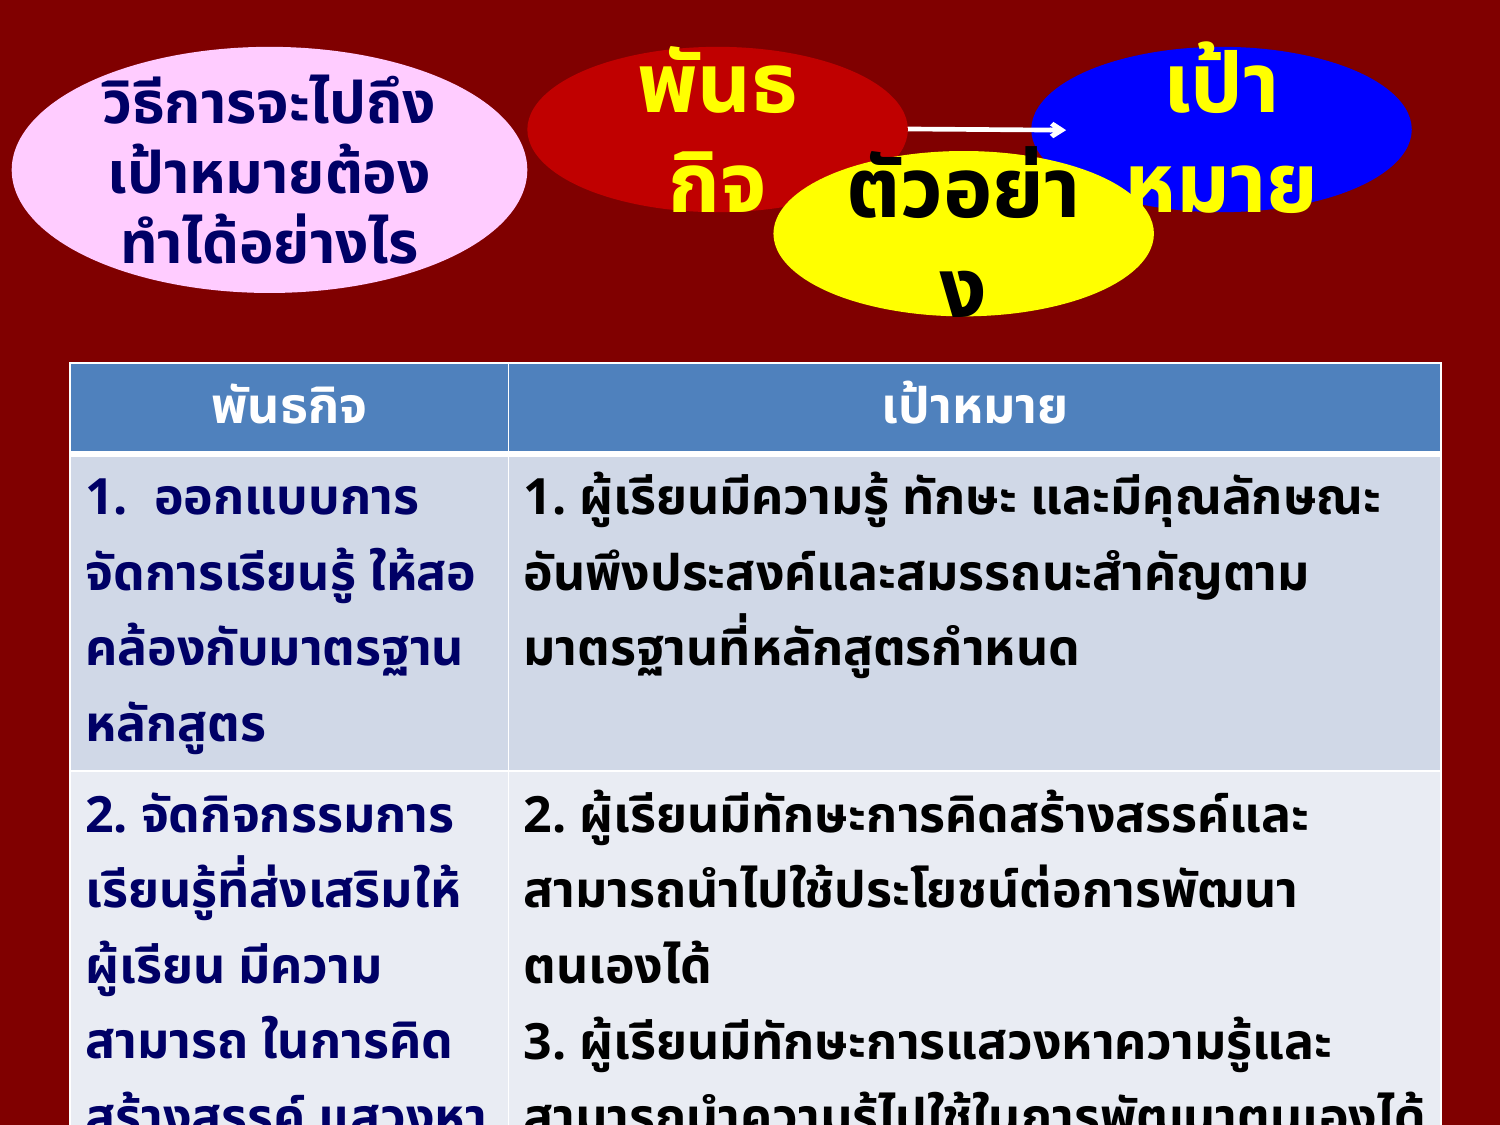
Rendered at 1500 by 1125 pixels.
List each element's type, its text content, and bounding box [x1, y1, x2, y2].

table_header พันธกิจ [71, 364, 508, 451]
text_box เป้าหมาย [1029, 44, 1414, 215]
table_header เป้าหมาย [509, 364, 1440, 451]
table_cell 1. ผู้เรียนมีความรู้ ทักษะ และมีคุณลักษณะอันพึงประสงค์และสมรรถนะสำคัญตามมาตรฐานที่หลักสูตรกำหนด [509, 457, 1440, 770]
text_box วิธีการจะไปถึงเป้าหมายต้องทำได้อย่างไร [9, 44, 530, 296]
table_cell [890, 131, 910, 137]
text_box ตัวอย่าง [771, 148, 1157, 319]
table_cell 1. ออกแบบการจัดการเรียนรู้ ให้สอคล้องกับมาตรฐานหลักสูตร [71, 457, 508, 770]
table_cell 2. ผู้เรียนมีทักษะการคิดสร้างสรรค์และสามารถนำไปใช้ประโยชน์ต่อการพัฒนาตนเองได้ 3. ผู้เรียนมีทักษะการแสวงหาความรู้และสามารถนำความรู้ไปใช้ในการพัฒนาตนเองได้ [509, 772, 1440, 1125]
text_box พันธกิจ [525, 44, 910, 215]
table_cell 2. จัดกิจกรรมการเรียนรู้ที่ส่งเสริมให้ผู้เรียน มีความสามารถ ในการคิดสร้างสรรค์ แสวงหาความรู้และพัฒนาตนเองอย่าง ต่อเนื่อง [71, 772, 508, 1125]
